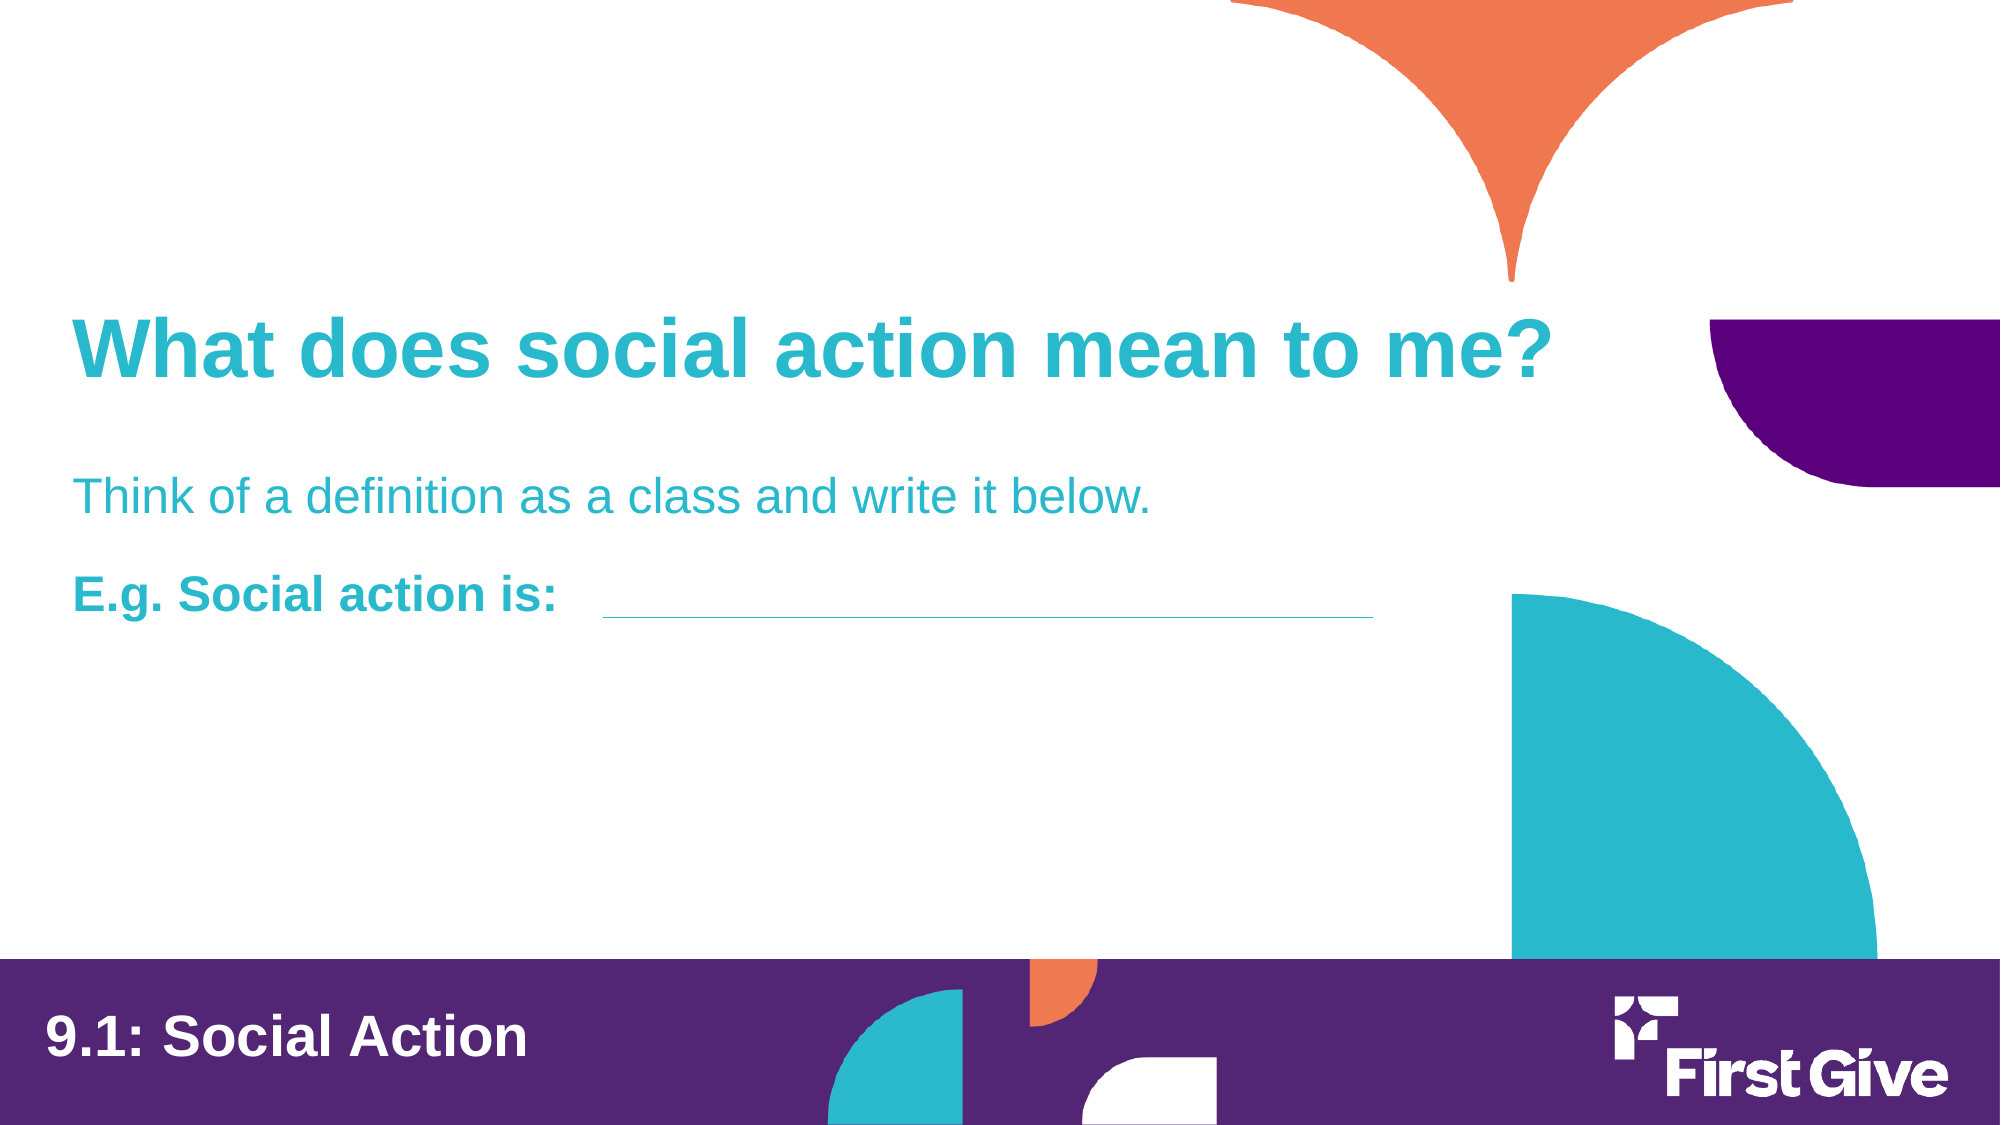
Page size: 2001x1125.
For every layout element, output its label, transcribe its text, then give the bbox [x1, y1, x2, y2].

text_box 9.1: Social Action [31, 999, 903, 1084]
picture [0, 0, 2000, 1125]
list What does social action mean to me? Think of a definition as a class and write it below. E.g. Social action is: [57, 297, 1618, 828]
text_box [0, 969, 821, 1110]
